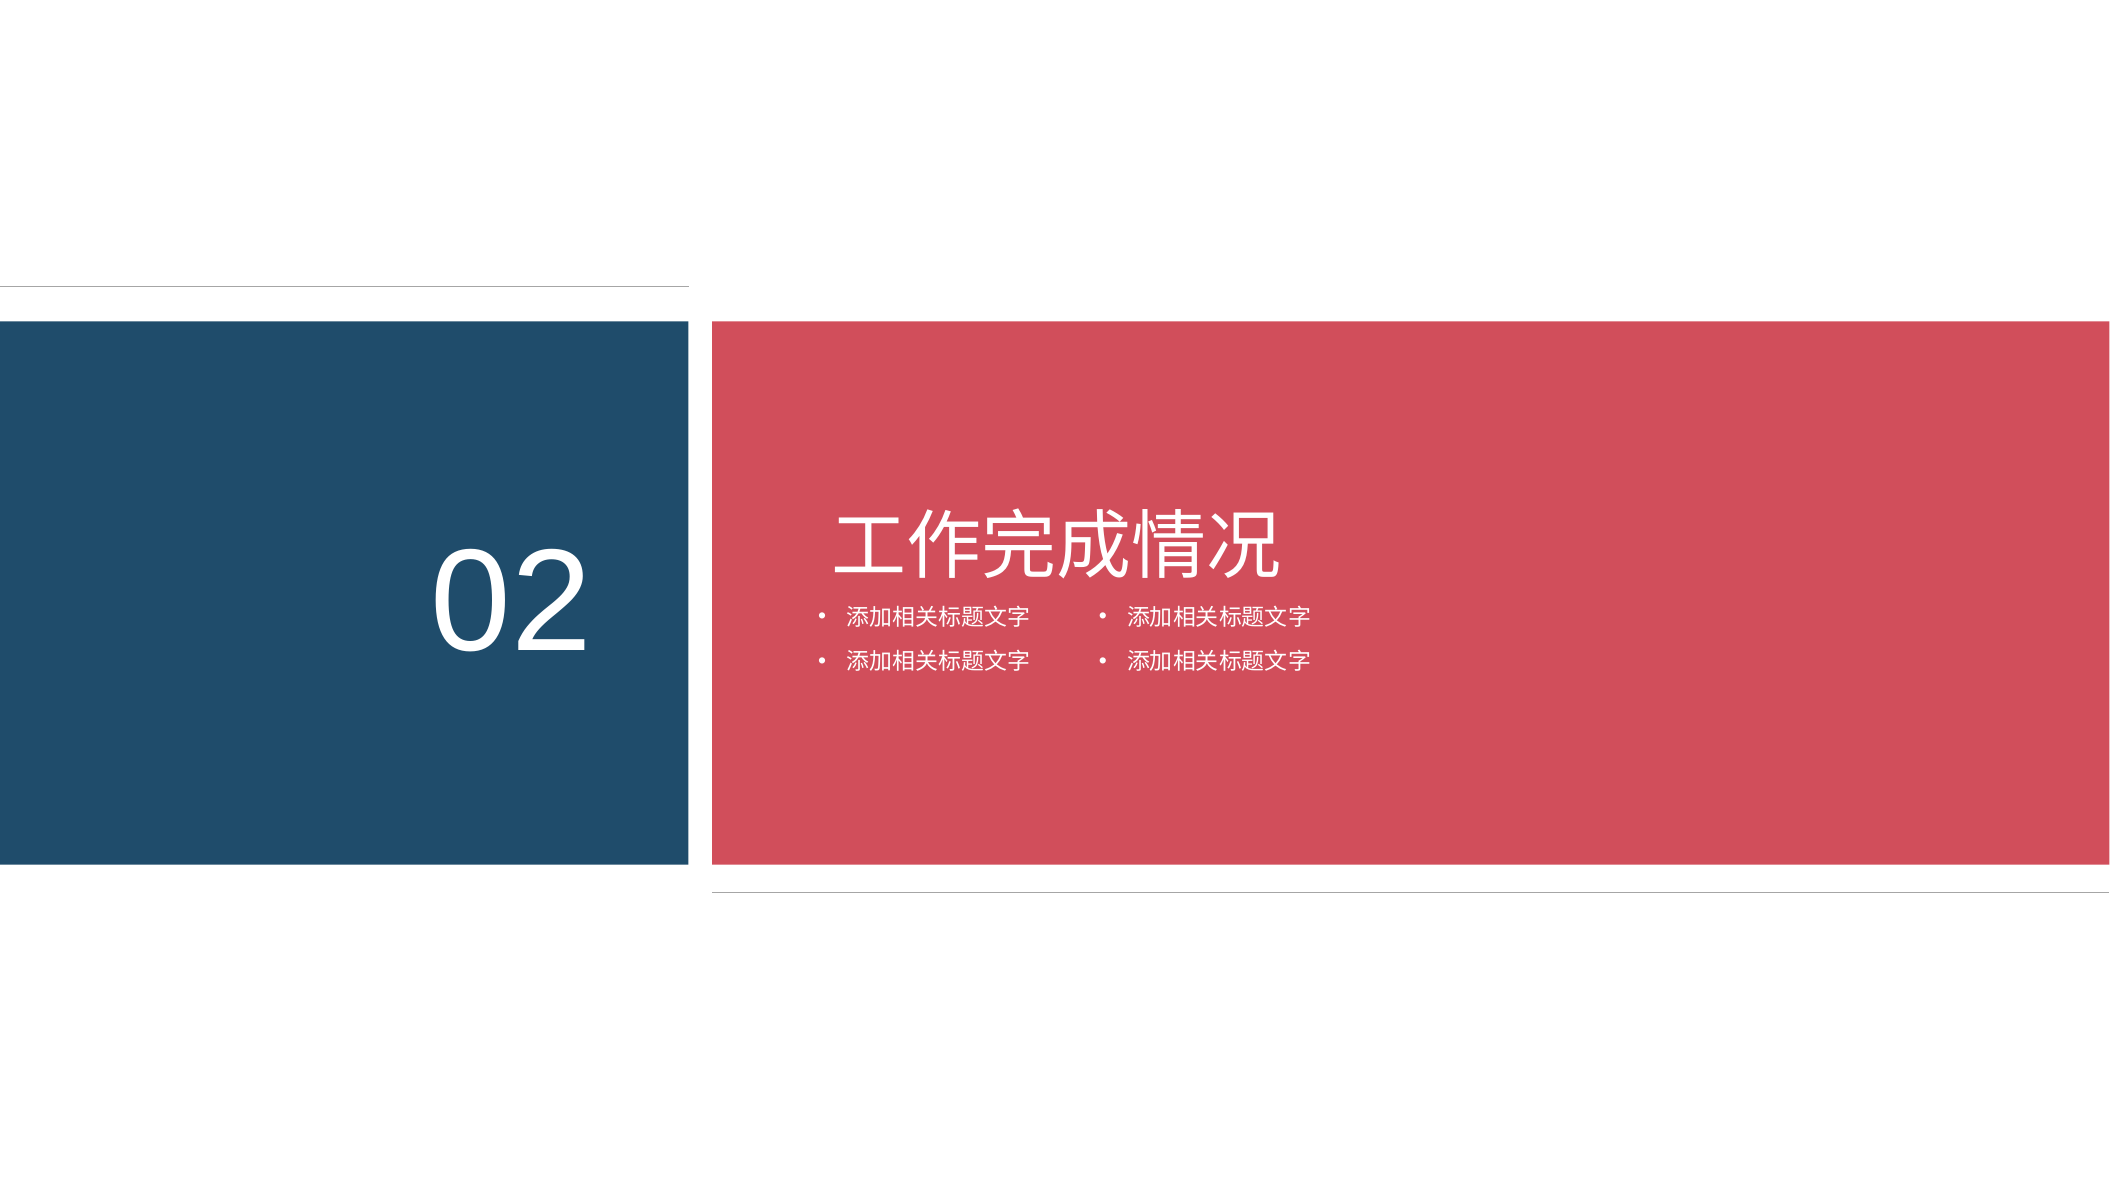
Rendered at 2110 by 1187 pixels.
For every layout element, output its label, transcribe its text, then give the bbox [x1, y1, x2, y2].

text_box [711, 320, 2110, 866]
text_box 添加相关标题文字 [803, 639, 1046, 682]
text_box 02 [394, 497, 628, 687]
text_box [0, 320, 689, 866]
text_box 添加相关标题文字 [1084, 639, 1327, 682]
text_box 添加相关标题文字 [803, 594, 1046, 638]
text_box 添加相关标题文字 [1084, 594, 1327, 638]
text_box 工作完成情况 [794, 497, 1318, 588]
